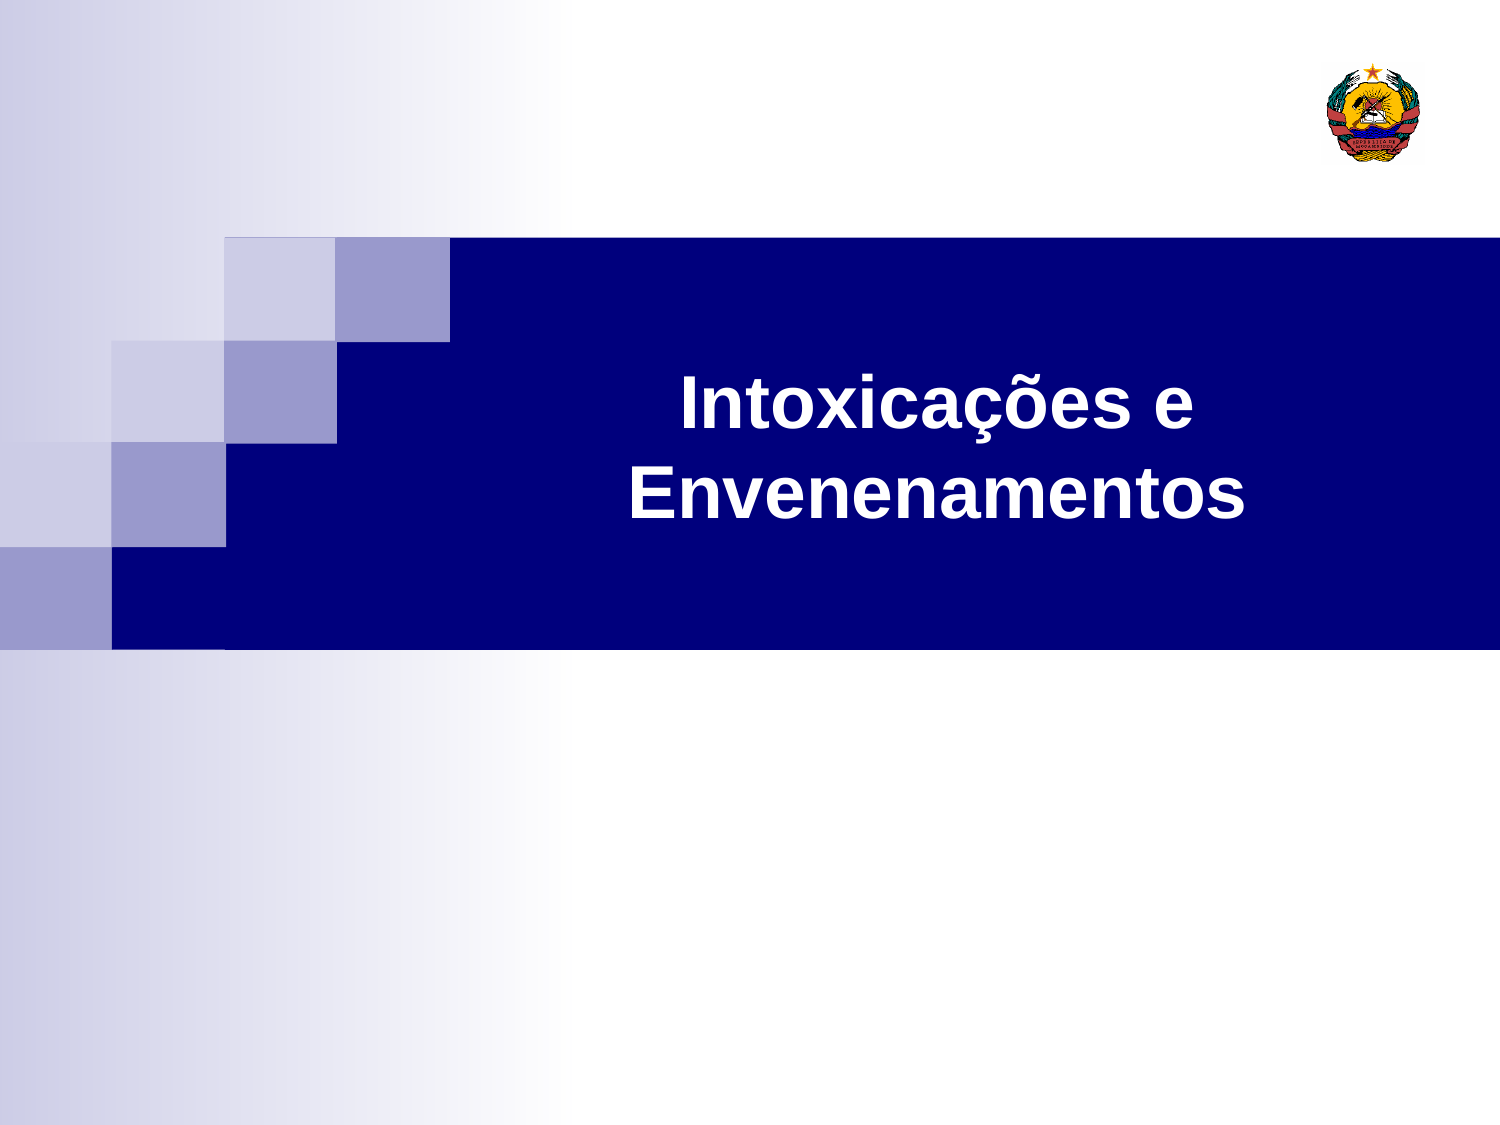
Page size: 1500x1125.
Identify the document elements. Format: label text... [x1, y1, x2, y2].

title Intoxicações e Envenenamentos [487, 262, 1388, 626]
